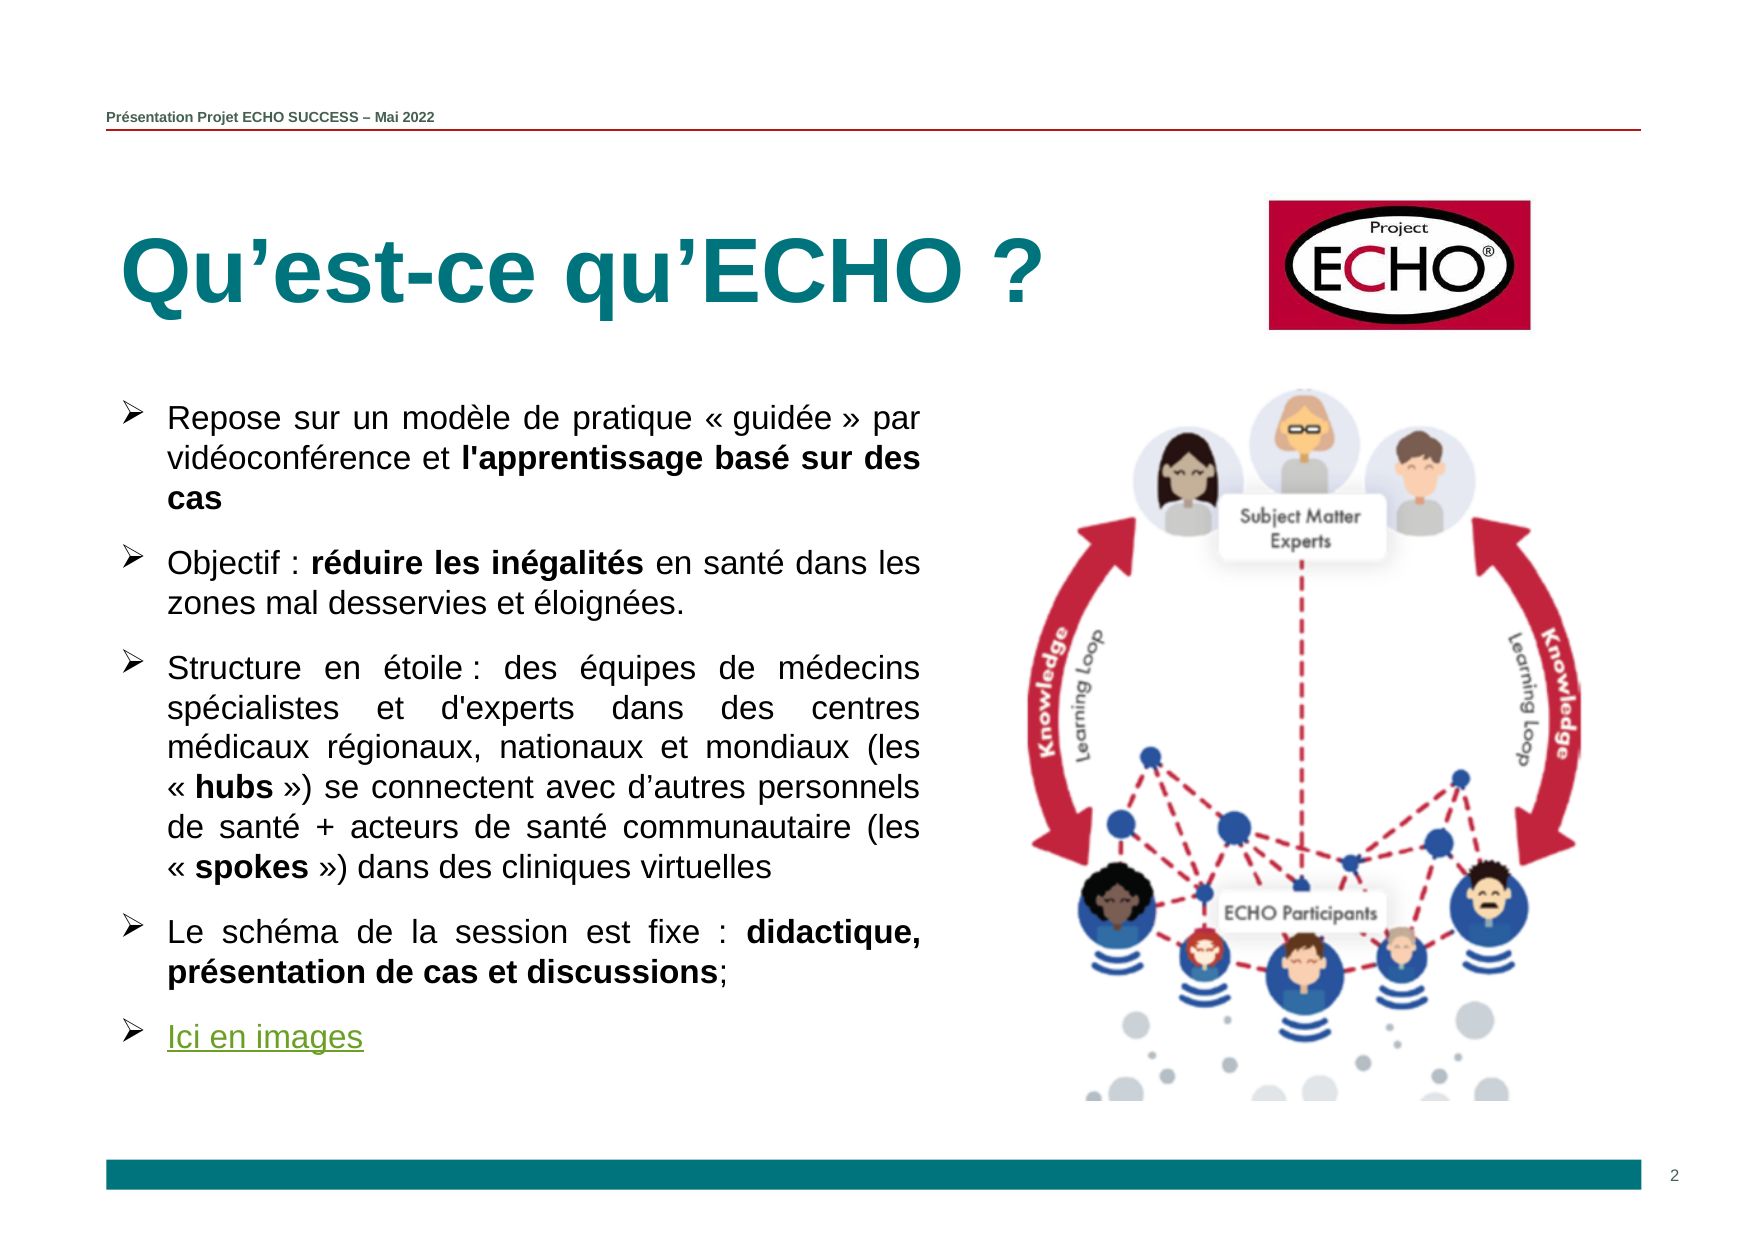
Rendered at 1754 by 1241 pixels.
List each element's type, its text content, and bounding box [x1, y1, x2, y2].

picture [981, 369, 1618, 1101]
title Qu’est-ce qu’ECHO ? [105, 162, 1642, 370]
picture [1264, 192, 1536, 339]
list Repose sur un modèle de pratique « guidée » par vidéoconférence et l'apprentissage basé sur des cas Objectif : réduire les inégalités en santé dans les zones mal desservies et éloignées. Structure en étoile : des équipes de médecins spécialistes et d'experts dans des centres médicaux régionaux, nationaux et mondiaux (les « hubs ») se connectent avec d’autres personnels de santé + acteurs de santé communautaire (les « spokes ») dans des cliniques virtuelles Le schéma de la session est fixe : didactique, présentation de cas et discussions; Ici en images [105, 273, 937, 1116]
